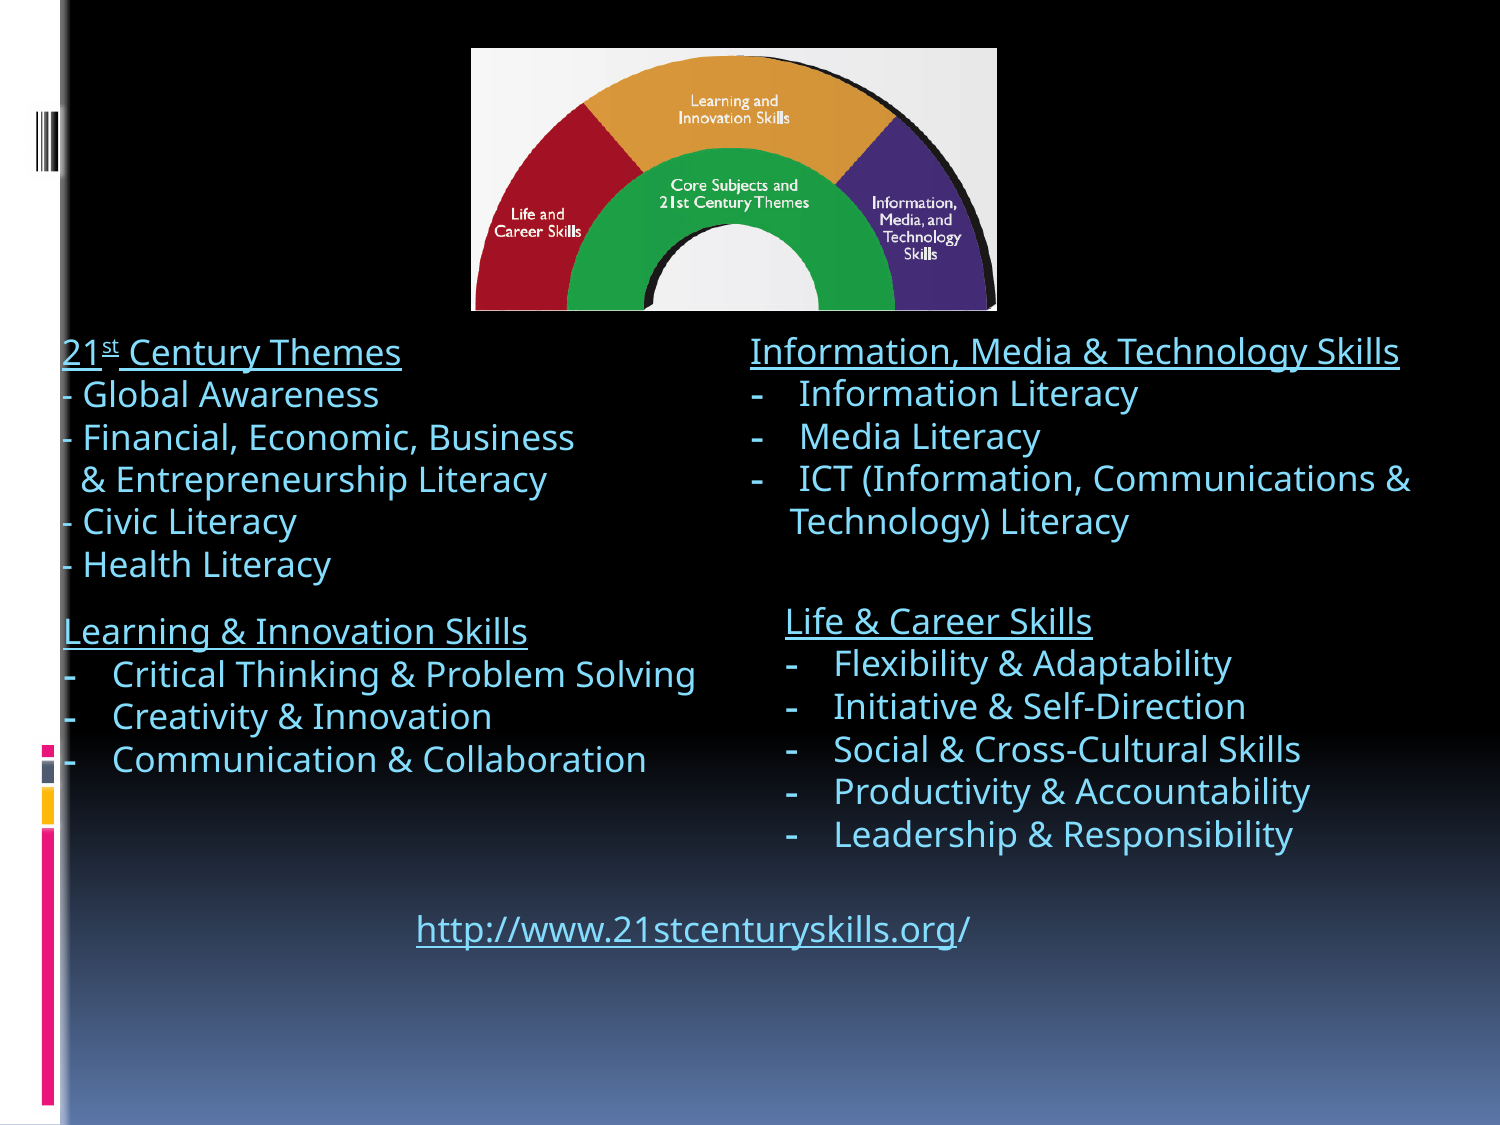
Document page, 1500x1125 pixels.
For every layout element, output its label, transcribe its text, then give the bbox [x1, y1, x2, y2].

text_box Information, Media & Technology Skills Information Literacy Media Literacy ICT (Information, Communications & Technology) Literacy [750, 322, 1459, 548]
text_box Life & Career Skills Flexibility & Adaptability Initiative & Self-Direction Social & Cross-Cultural Skills Productivity & Accountability Leadership & Responsibility [784, 598, 1312, 855]
text_box http://www.21stcenturyskills.org/ [415, 907, 971, 956]
text_box Learning & Innovation Skills Critical Thinking & Problem Solving Creativity & Innovation Communication & Collaboration [63, 603, 784, 786]
picture [471, 47, 998, 311]
text_box 21st Century Themes - Global Awareness - Financial, Economic, Business & Entrepreneurship Literacy - Civic Literacy - Health Literacy [61, 329, 655, 585]
